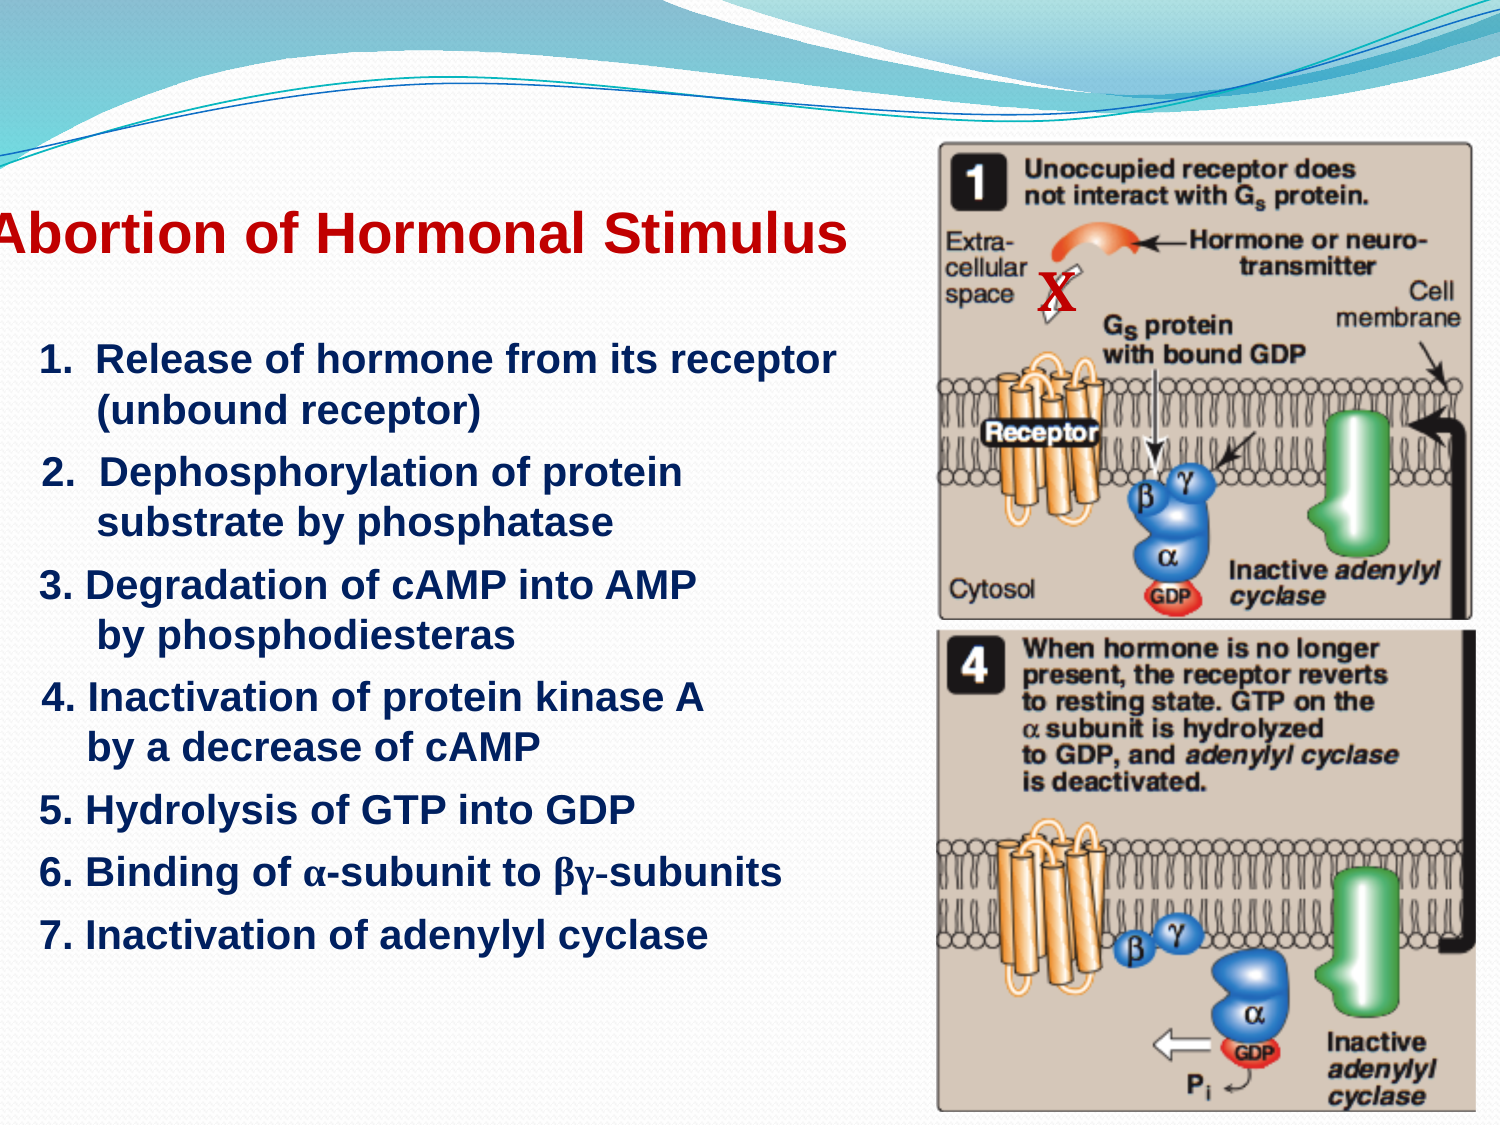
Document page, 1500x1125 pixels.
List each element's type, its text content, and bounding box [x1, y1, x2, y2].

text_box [934, 137, 1476, 1113]
text_box Release of hormone from its receptor (unbound receptor) 2. Dephosphorylation of protein substrate by phosphatase 3. Degradation of cAMP into AMP by phosphodiesteras 4. Inactivation of protein kinase A by a decrease of cAMP 5. Hydrolysis of GTP into GDP 6. Binding of α-subunit to βγ-subunits 7. Inactivation of adenylyl cyclase [24, 274, 911, 966]
text_box Abortion of Hormonal Stimulus [0, 187, 927, 273]
